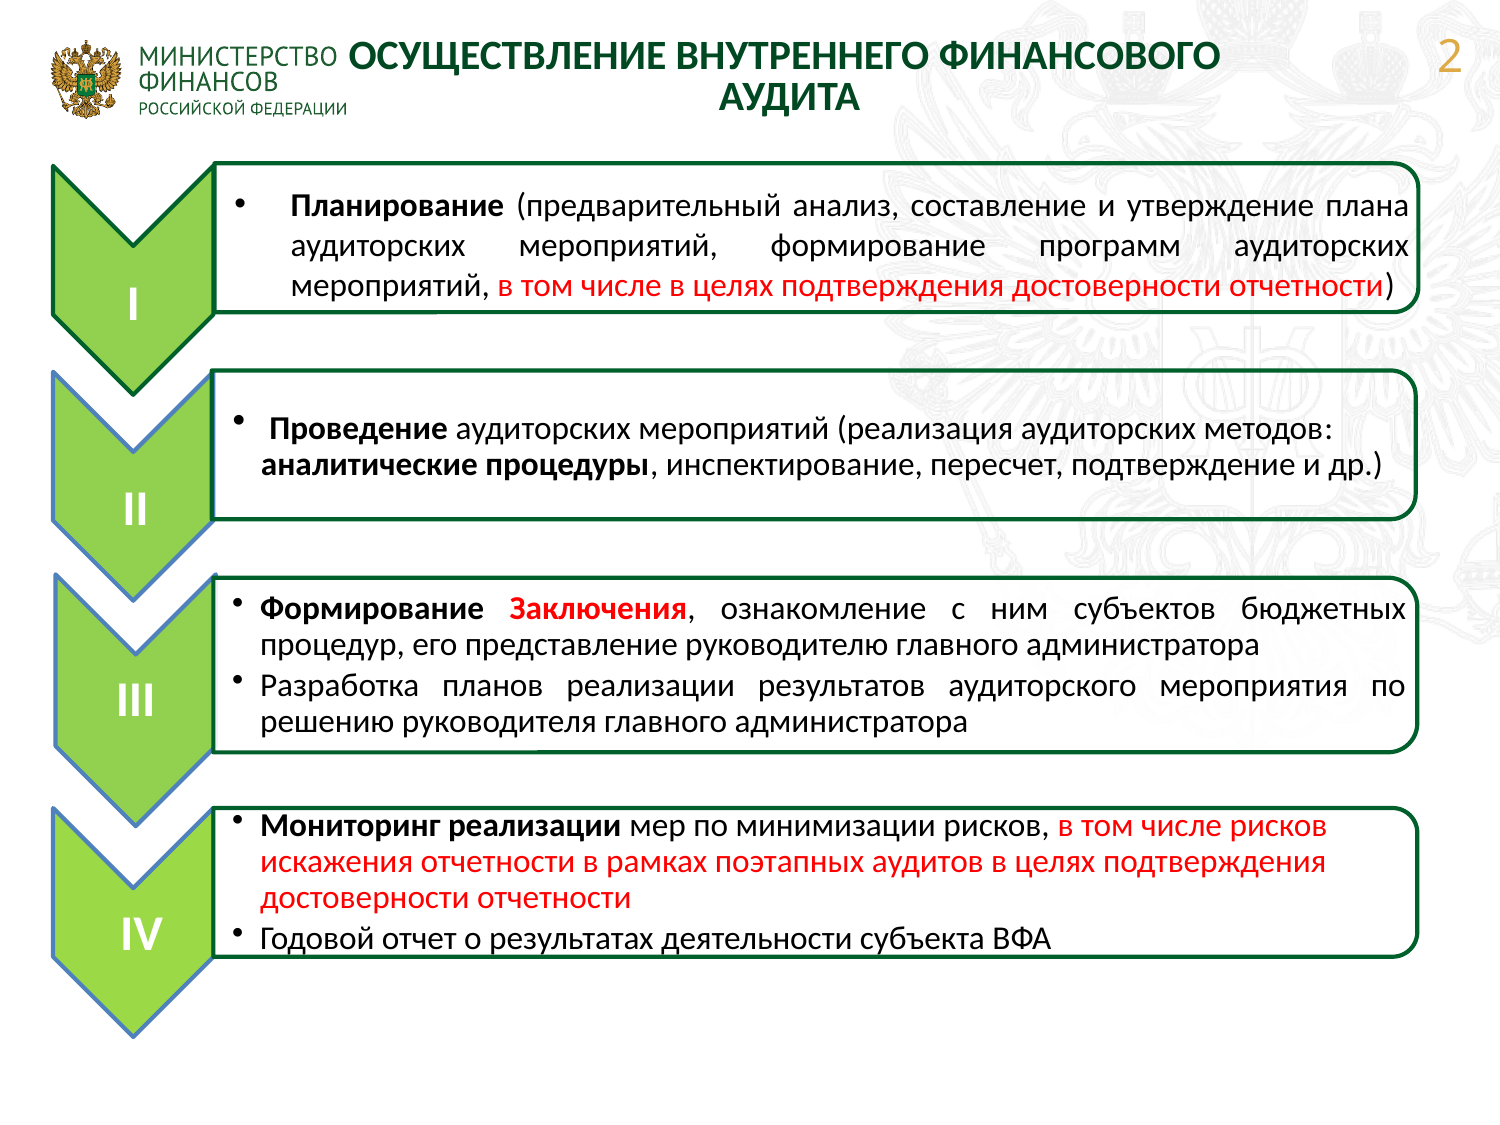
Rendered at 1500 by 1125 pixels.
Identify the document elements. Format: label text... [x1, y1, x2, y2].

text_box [52, 164, 1418, 1039]
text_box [214, 163, 1419, 313]
text_box 2 [1128, 19, 1478, 79]
table_header ОСУЩЕСТВЛЕНИЕ ВНУТРЕННЕГО ФИНАНСОВОГО АУДИТА [79, 30, 1500, 129]
